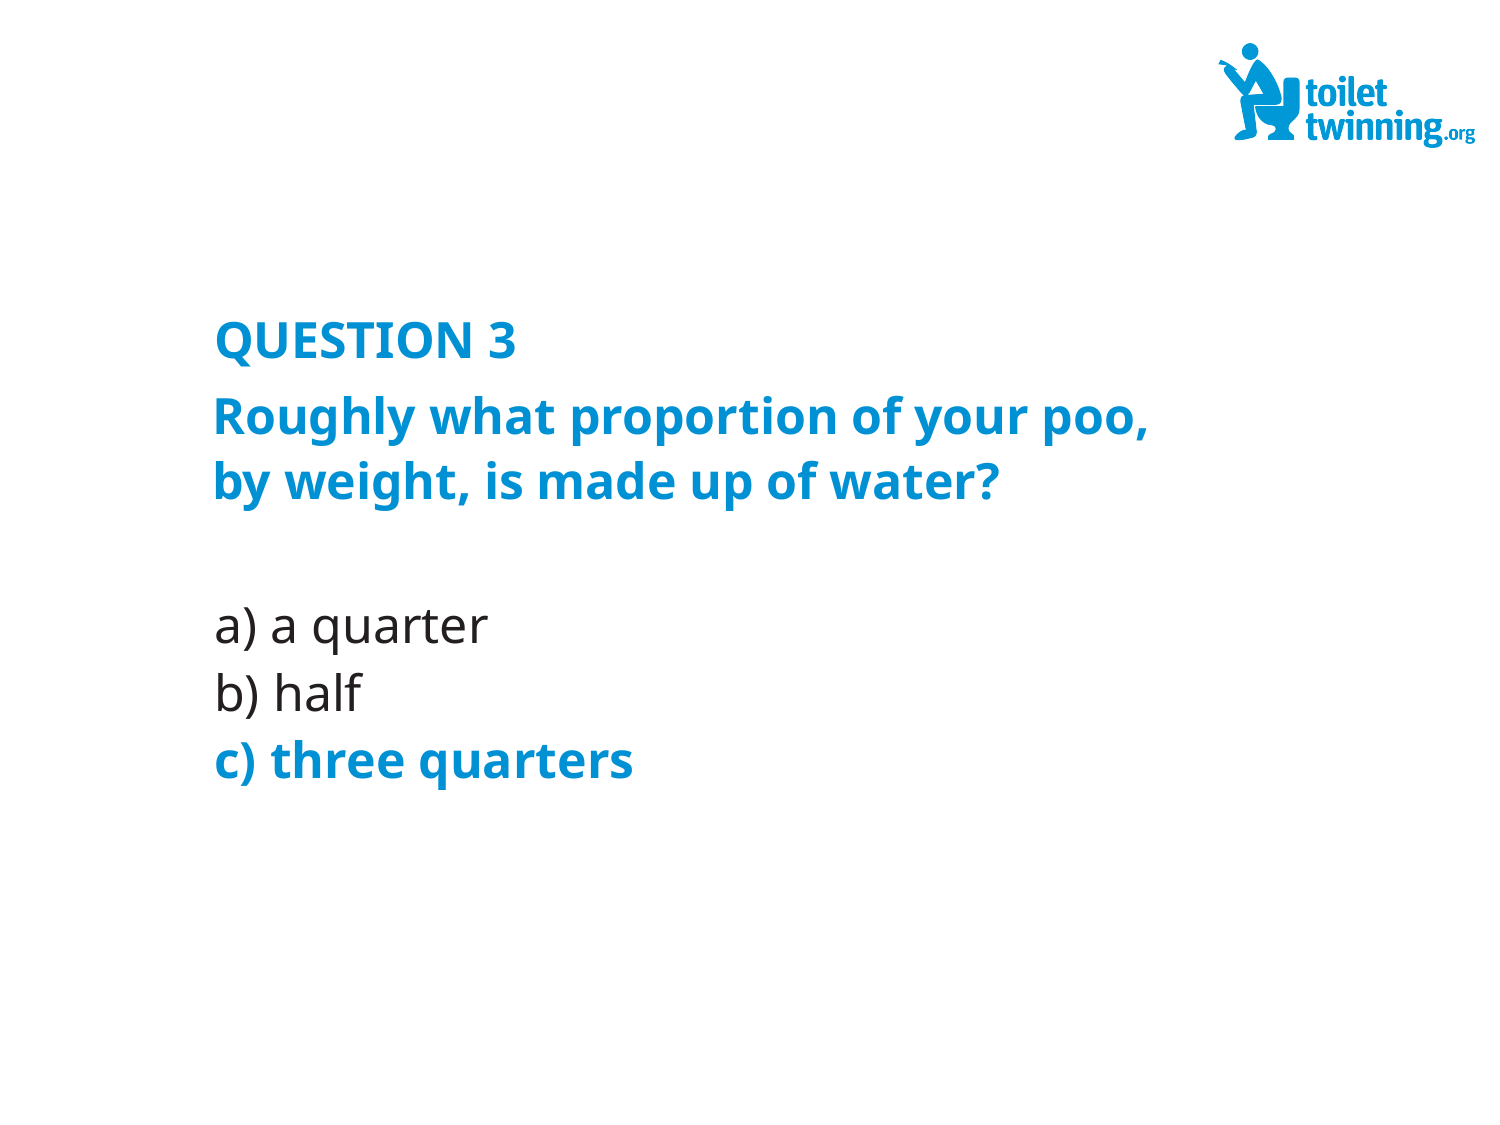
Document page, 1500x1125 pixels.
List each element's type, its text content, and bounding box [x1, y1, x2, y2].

picture [1218, 43, 1254, 80]
picture [1250, 84, 1261, 94]
text_box QUESTION 3 Roughly what proportion of your poo, by weight, is made up of water? a quarter half three quarters [197, 296, 1202, 797]
picture [1218, 43, 1475, 148]
